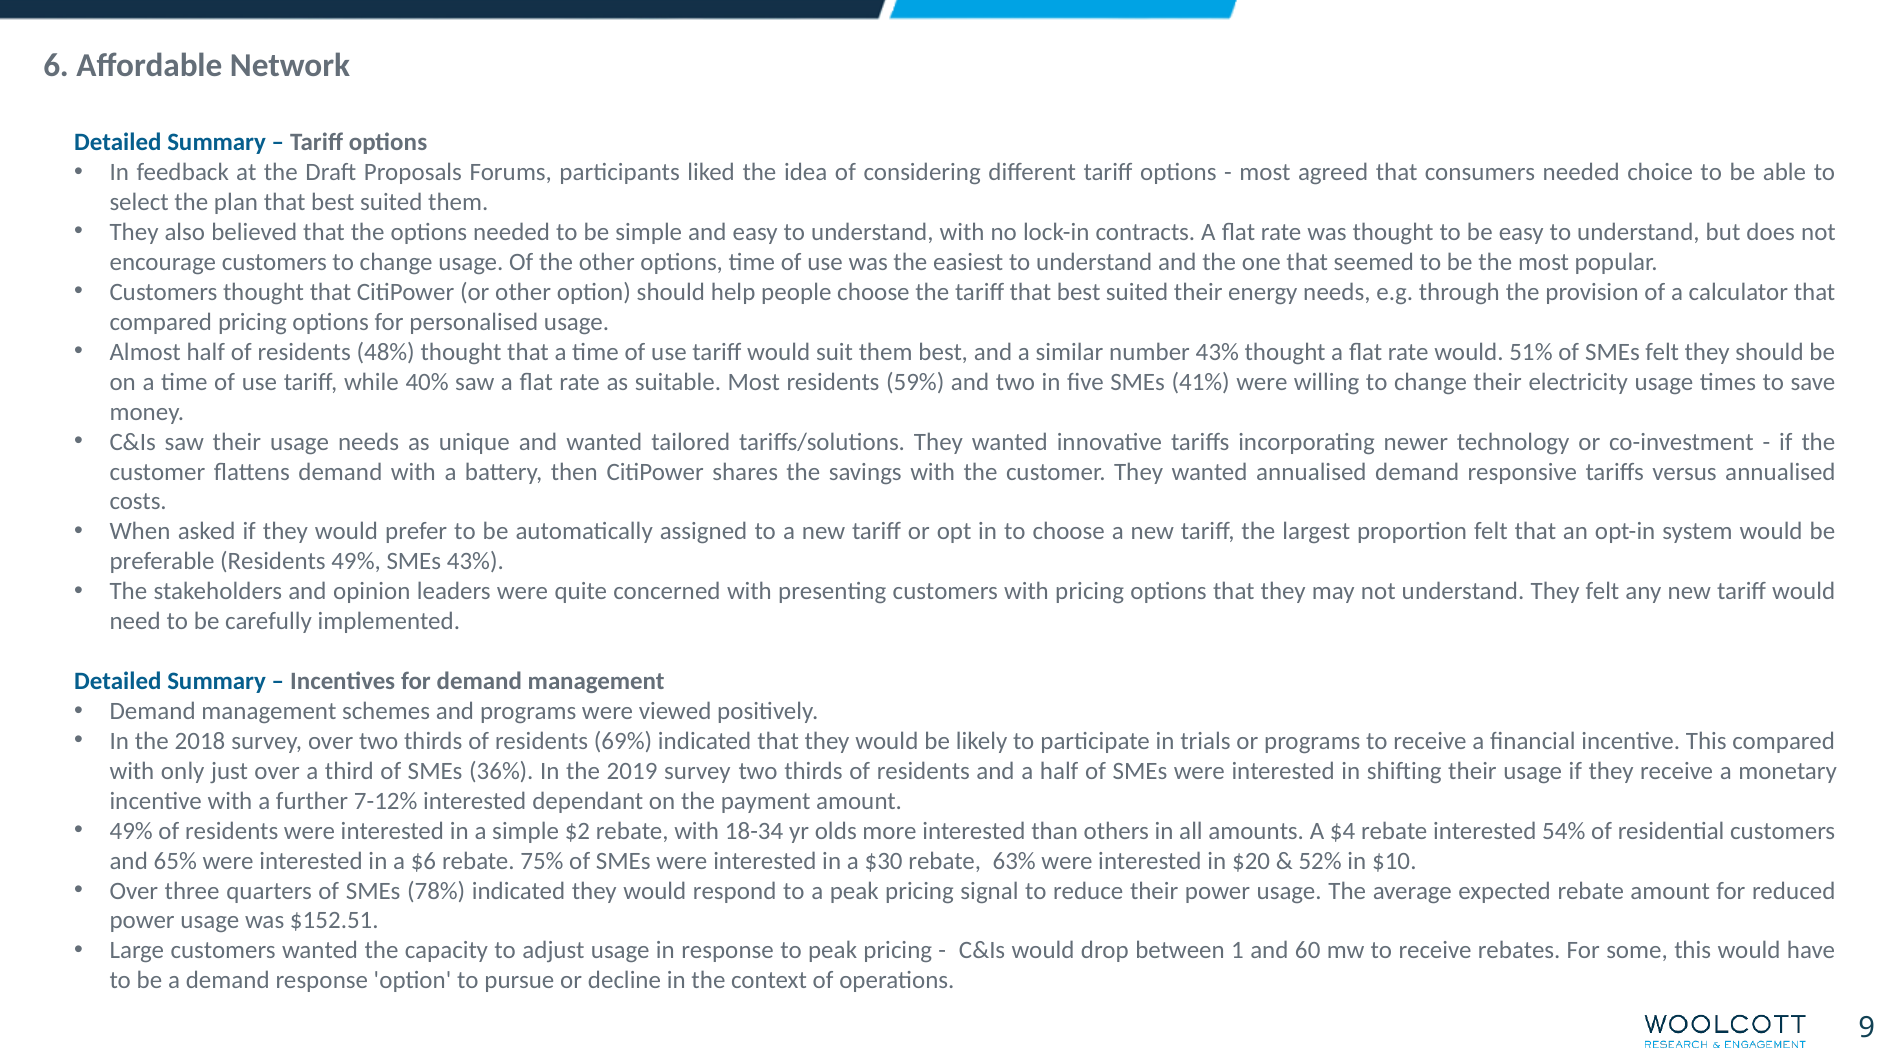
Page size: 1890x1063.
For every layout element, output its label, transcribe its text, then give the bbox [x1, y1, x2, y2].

picture [1641, 1028, 1808, 1052]
list Detailed Summary – Tariff options In feedback at the Draft Proposals Forums, participants liked the idea of considering different tariff options - most agreed that consumers needed choice to be able to select the plan that best suited them. They also believed that the options needed to be simple and easy to understand, with no lock-in contracts. A flat rate was thought to be easy to understand, but does not encourage customers to change usage. Of the other options, time of use was the easiest to understand and the one that seemed to be the most popular. Customers thought that CitiPower (or other option) should help people choose the tariff that best suited their energy needs, e.g. through the provision of a calculator that compared pricing options for personalised usage. Almost half of residents (48%) thought that a time of use tariff would suit them best, and a similar number 43% thought a flat rate would. 51% of SMEs felt they should be on a time of use tariff, while 40% saw a flat rate as suitable. Most residents (59%) and two in five SMEs (41%) were willing to change their electricity usage times to save money. C&Is saw their usage needs as unique and wanted tailored tariffs/solutions. They wanted innovative tariffs incorporating newer technology or co-investment - if the customer flattens demand with a battery, then CitiPower shares the savings with the customer. They wanted annualised demand responsive tariffs versus annualised costs. When asked if they would prefer to be automatically assigned to a new tariff or opt in to choose a new tariff, the largest proportion felt that an opt-in system would be preferable (Residents 49%, SMEs 43%). The stakeholders and opinion leaders were quite concerned with presenting customers with pricing options that they may not understand. They felt any new tariff would need to be carefully implemented. Detailed Summary – Incentives for demand management Demand management schemes and programs were viewed positively. In the 2018 survey, over two thirds of residents (69%) indicated that they would be likely to participate in trials or programs to receive a financial incentive. This compared with only just over a third of SMEs (36%). In the 2019 survey two thirds of residents and a half of SMEs were interested in shifting their usage if they receive a monetary incentive with a further 7-12% interested dependant on the payment amount. 49% of residents were interested in a simple $2 rebate, with 18-34 yr olds more interested than others in all amounts. A $4 rebate interested 54% of residential customers and 65% were interested in a $6 rebate. 75% of SMEs were interested in a $30 rebate, 63% were interested in $20 & 52% in $10. Over three quarters of SMEs (78%) indicated they would respond to a peak pricing signal to reduce their power usage. The average expected rebate amount for reduced power usage was $152.51. Large customers wanted the capacity to adjust usage in response to peak pricing - C&Is would drop between 1 and 60 mw to receive rebates. For some, this would have to be a demand response 'option' to pursue or decline in the context of operations. [59, 118, 1855, 1028]
text_box 6. Affordable Network [28, 35, 366, 91]
picture [0, 0, 1241, 20]
